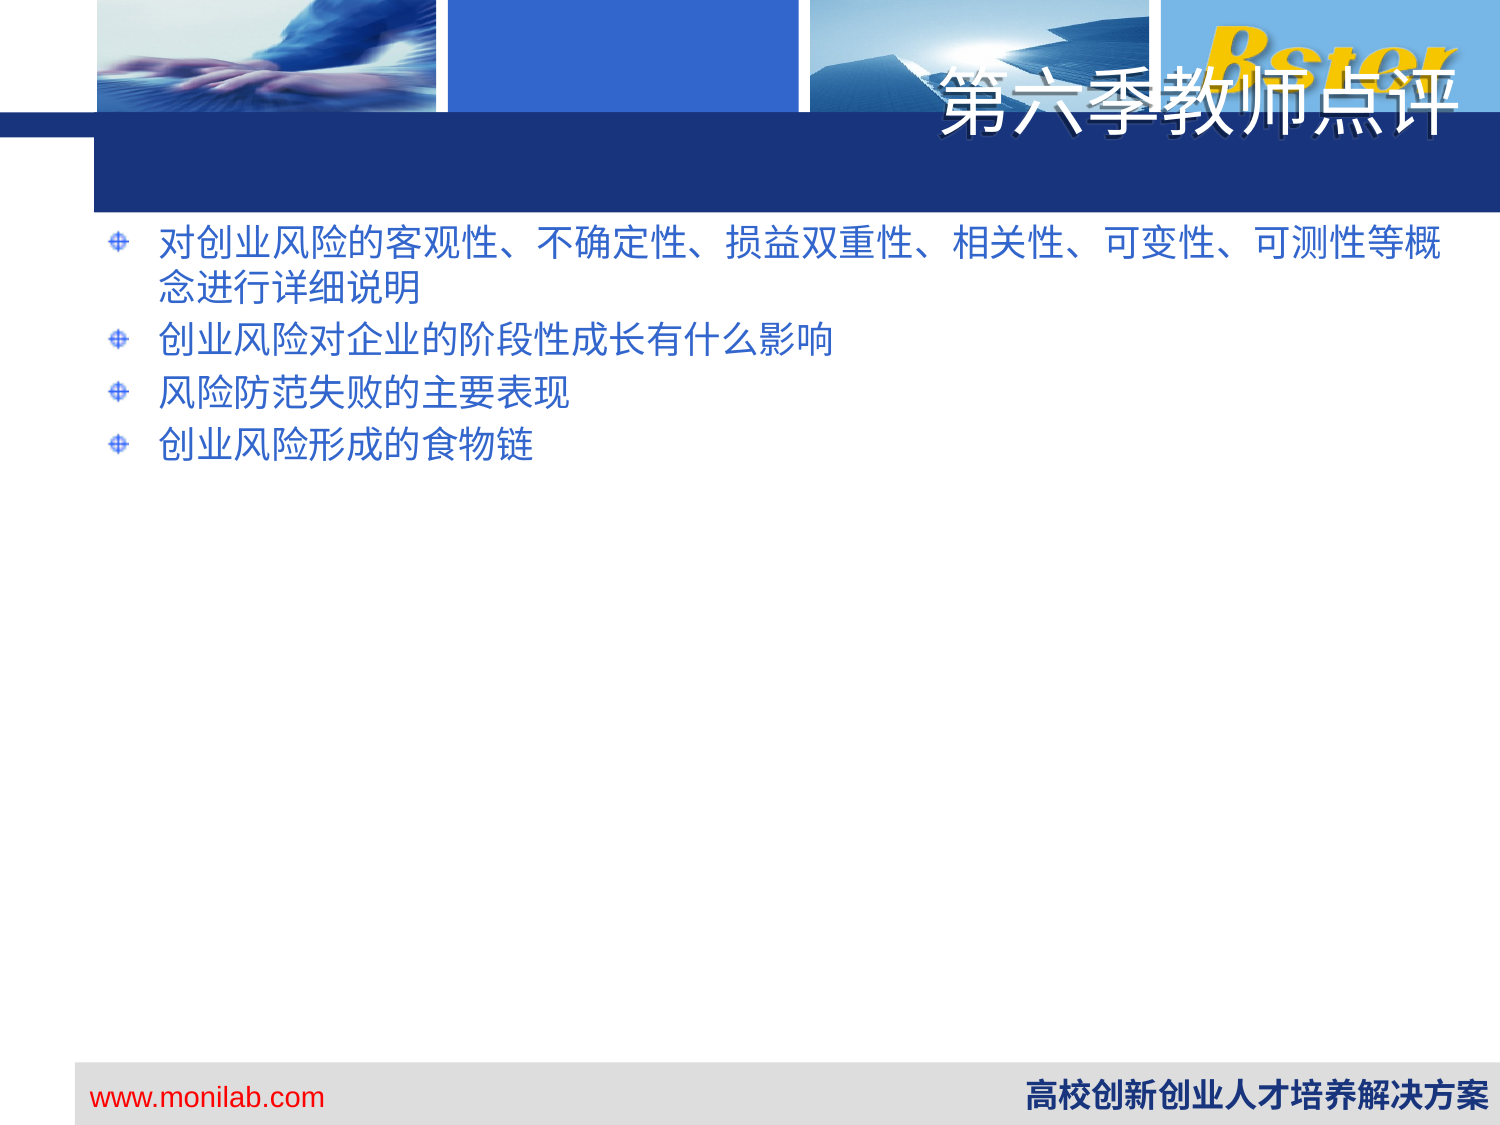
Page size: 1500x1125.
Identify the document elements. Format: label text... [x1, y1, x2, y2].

text_box 对创业风险的客观性、不确定性、损益双重性、相关性、可变性、可测性等概念进行详细说明 创业风险对企业的阶段性成长有什么影响 风险防范失败的主要表现 创业风险形成的食物链 [76, 211, 1458, 1059]
picture [810, 0, 1150, 50]
text_box 第六季教师点评 [351, 50, 1477, 150]
picture [1199, 26, 1458, 50]
picture [102, 325, 129, 352]
picture [97, 0, 437, 112]
picture [102, 227, 129, 255]
picture [102, 430, 129, 457]
picture [102, 377, 129, 405]
